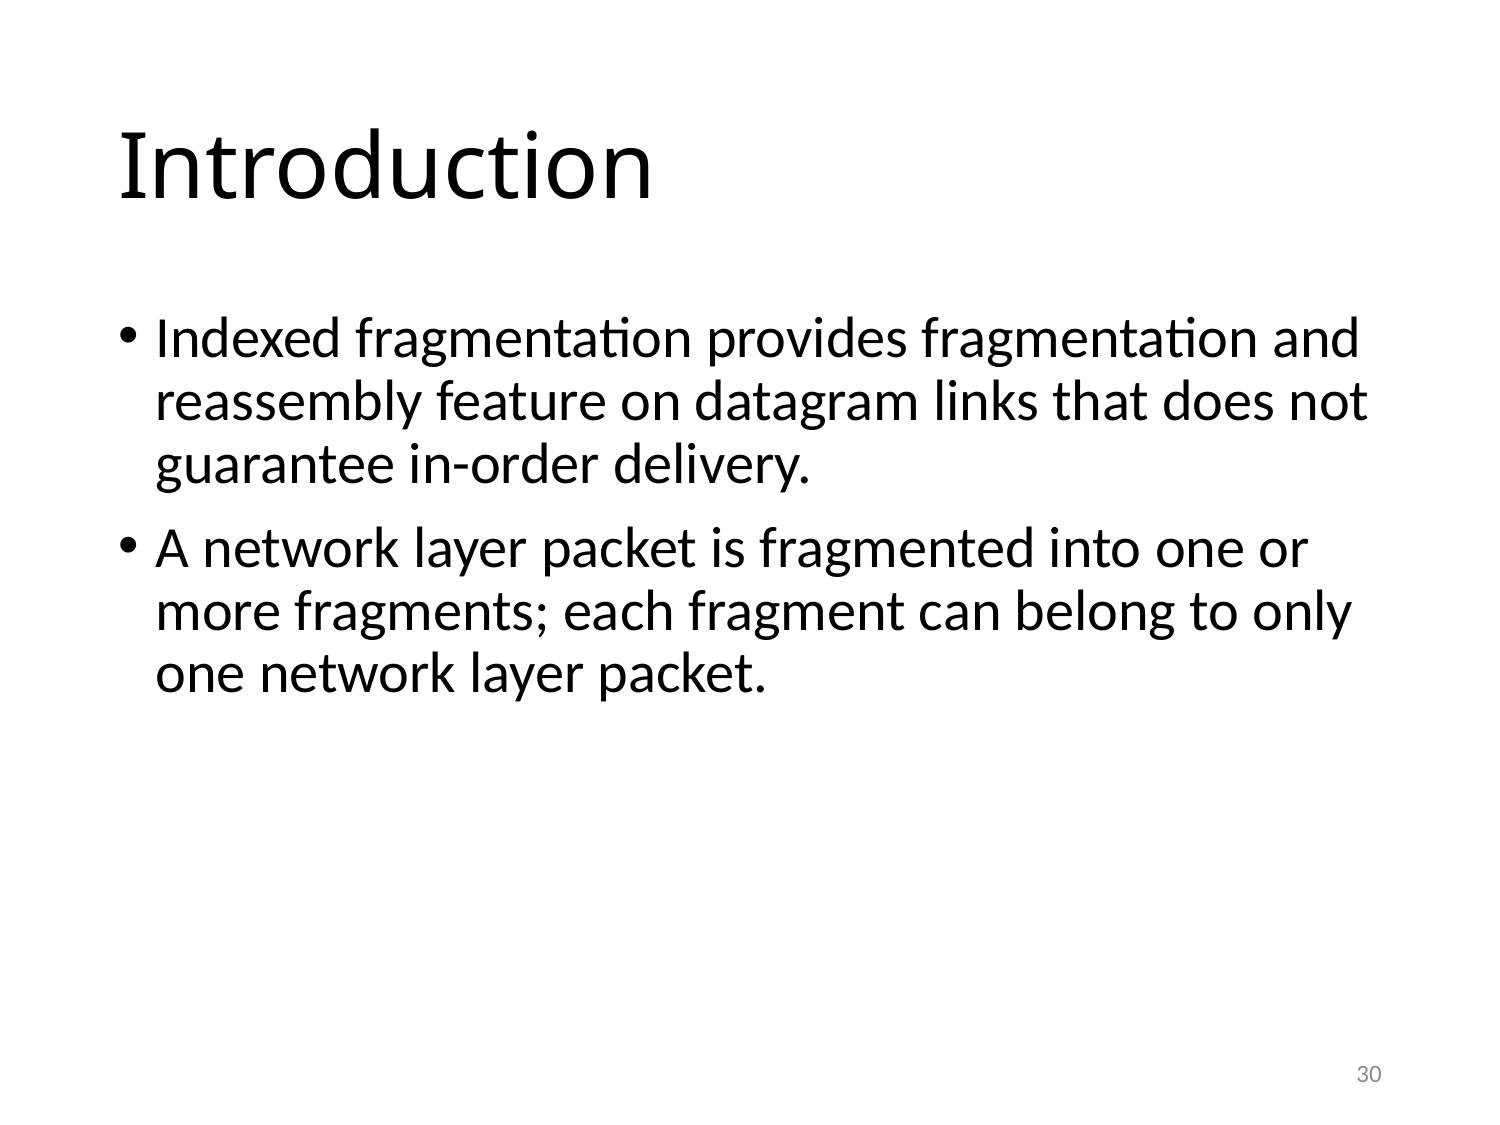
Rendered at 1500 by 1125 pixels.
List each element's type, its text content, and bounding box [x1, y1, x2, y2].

slide_number 30 [1059, 1042, 1397, 1103]
title Introduction [103, 59, 1397, 278]
list Indexed fragmentation provides fragmentation and reassembly feature on datagram links that does not guarantee in-order delivery. A network layer packet is fragmented into one or more fragments; each fragment can belong to only one network layer packet. [103, 299, 1397, 1014]
